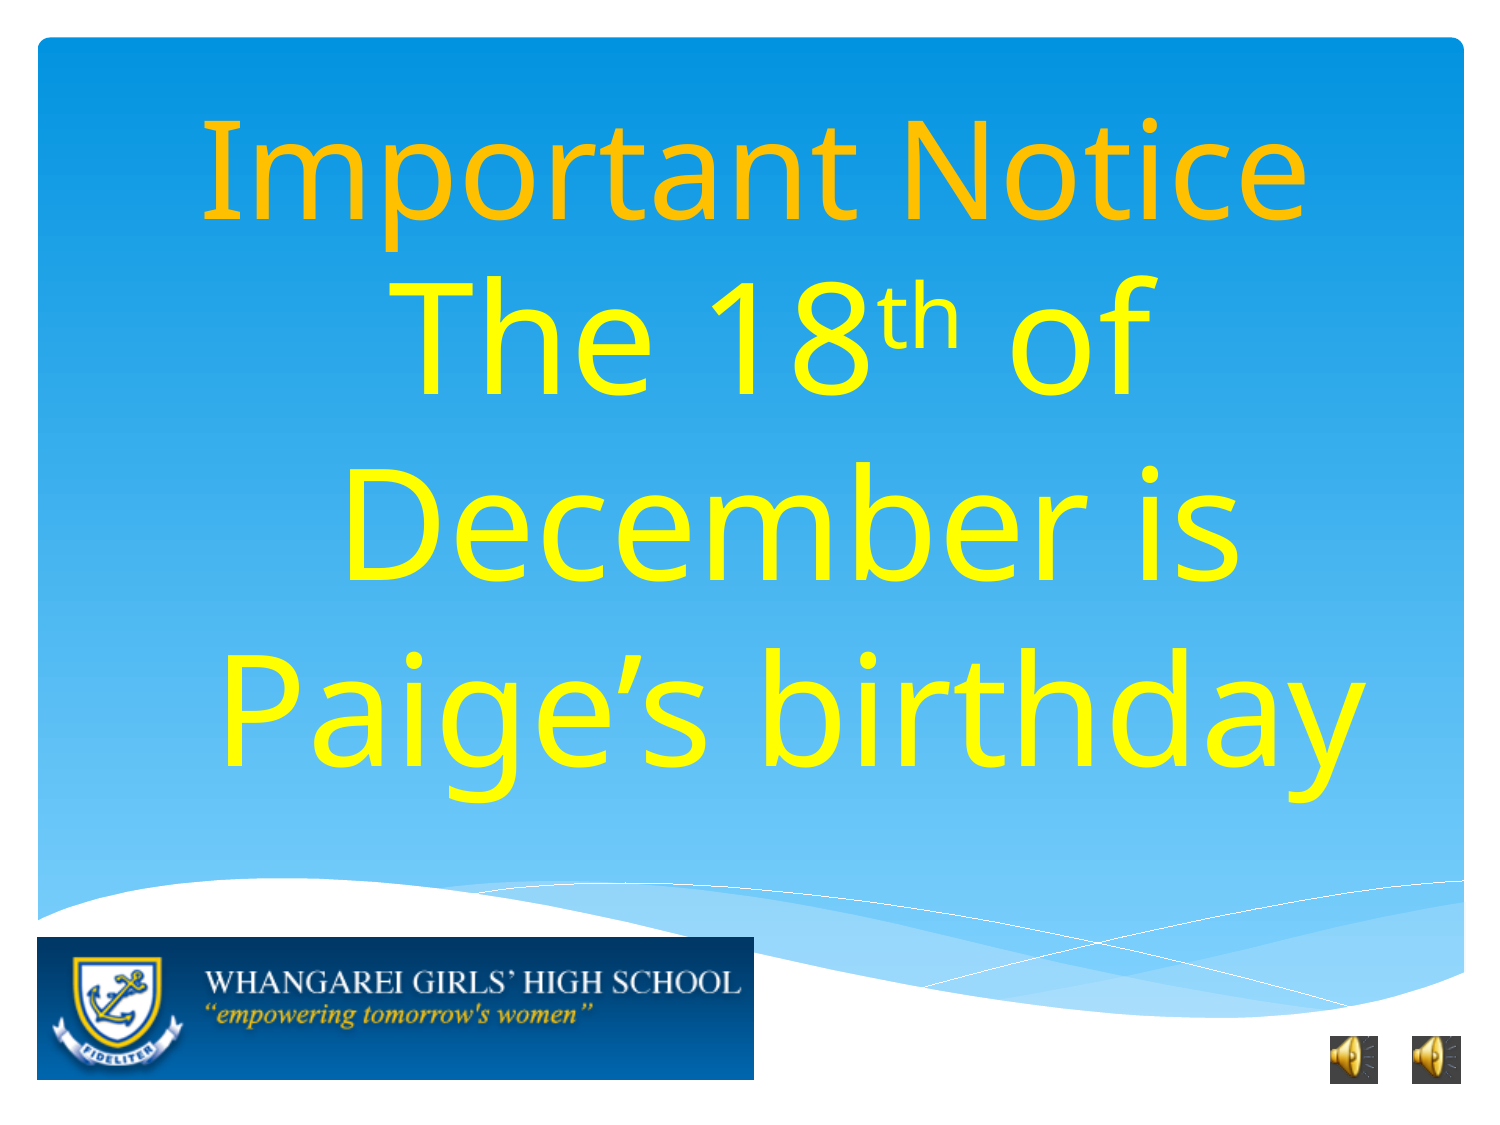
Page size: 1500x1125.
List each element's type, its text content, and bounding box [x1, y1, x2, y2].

picture [1328, 1034, 1380, 1086]
picture [37, 937, 754, 1080]
text_box Important Notice [149, 37, 1362, 255]
text_box The 18th of December is Paige’s birthday [149, 231, 1391, 963]
picture [1411, 1034, 1462, 1086]
